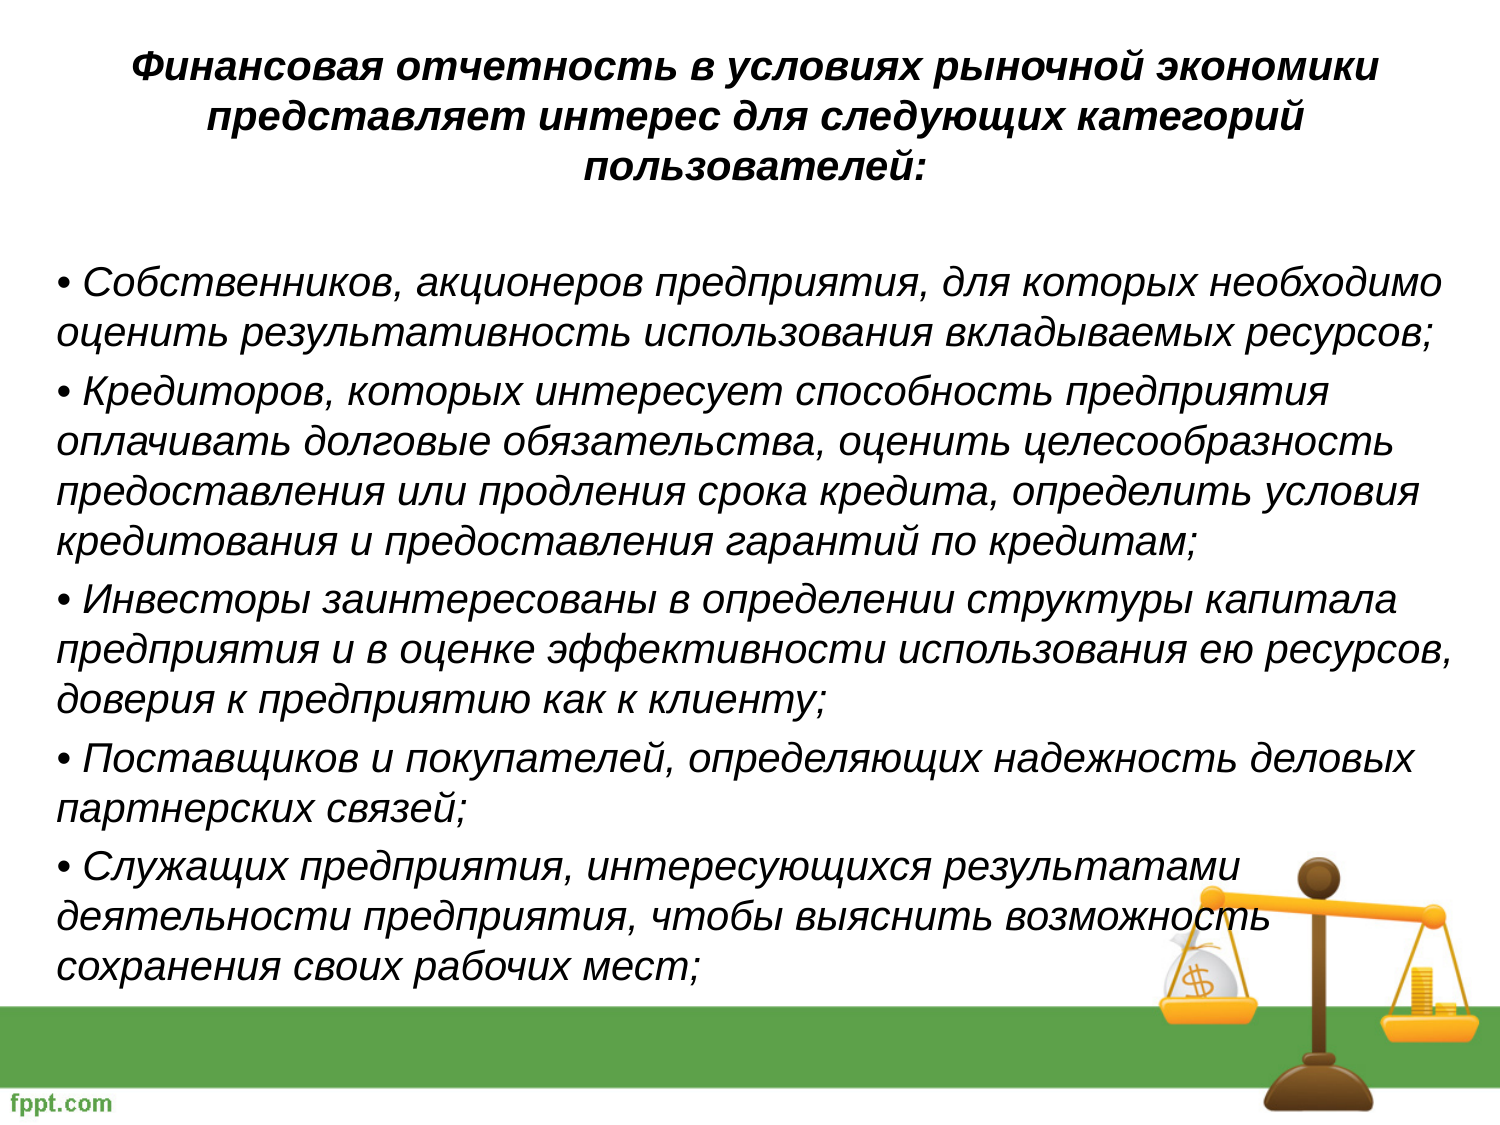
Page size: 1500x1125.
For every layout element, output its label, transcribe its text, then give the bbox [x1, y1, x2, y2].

list Финансовая отчетность в условиях рыночной экономики представляет интерес для следующих категорий пользователей: • Собственников, акционеров предприятия, для которых необходимо оценить результативность использования вкладываемых ресурсов; • Кредиторов, которых интересует способность предприятия оплачивать долговые обязательства, оценить целесообразность предоставления или продления срока кредита, определить условия кредитования и предоставления гарантий по кредитам; • Инвесторы заинтересованы в определении структуры капитала предприятия и в оценке эффективности использования ею ресурсов, доверия к предприятию как к клиенту; • Поставщиков и покупателей, определяющих надежность деловых партнерских связей; • Служащих предприятия, интересующихся результатами деятельности предприятия, чтобы выяснить возможность сохранения своих рабочих мест; [41, 30, 1471, 1059]
picture [0, 0, 1500, 1125]
